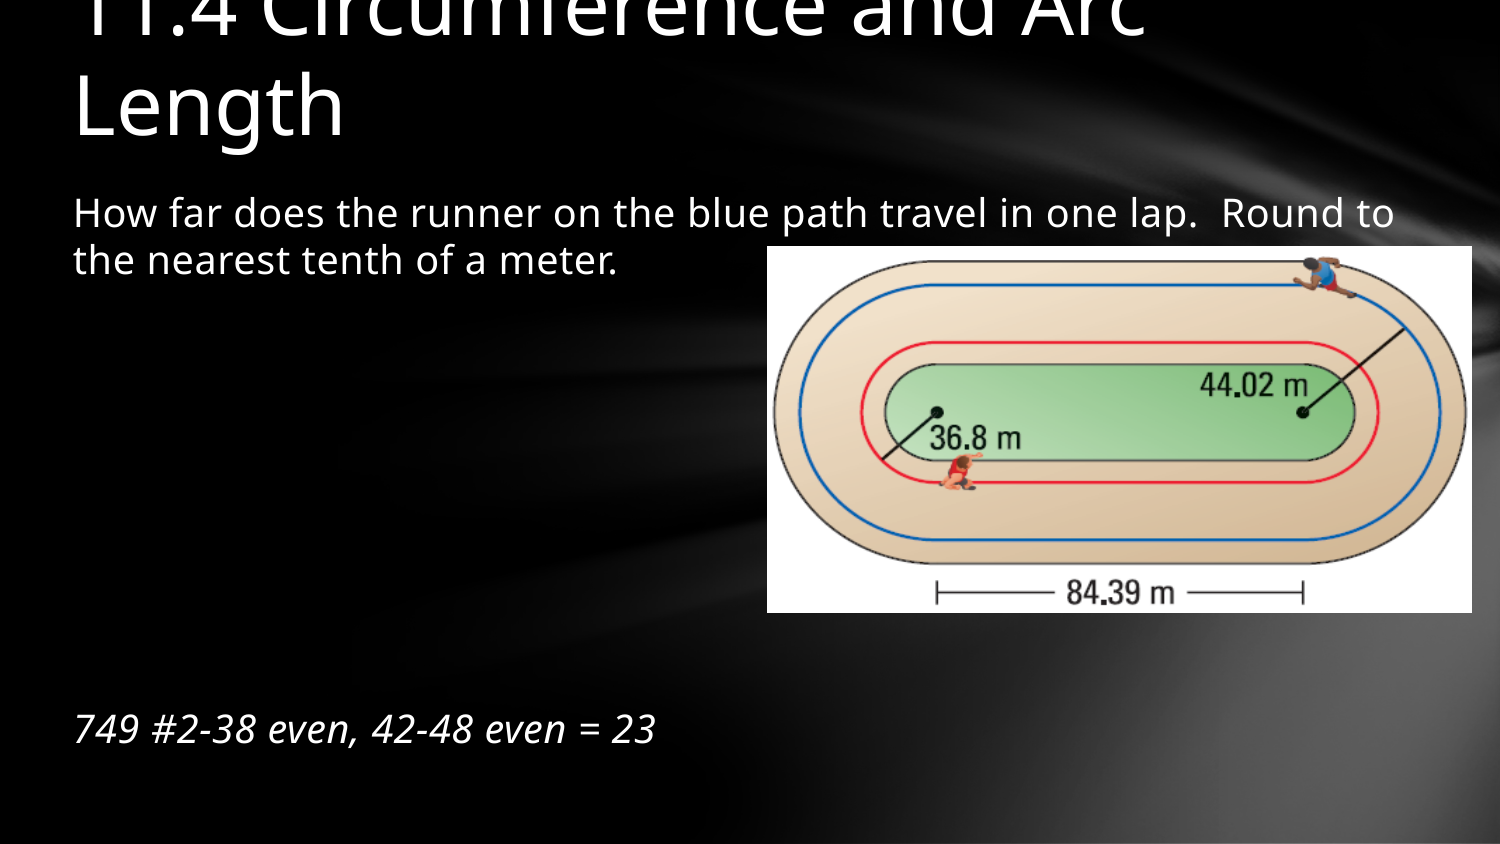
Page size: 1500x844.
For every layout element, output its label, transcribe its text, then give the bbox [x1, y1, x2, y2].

picture [767, 246, 1473, 613]
list How far does the runner on the blue path travel in one lap. Round to the nearest tenth of a meter. 749 #2-38 even, 42-48 even = 23 [57, 180, 1450, 762]
title 11.4 Circumference and Arc Length [57, 28, 1450, 160]
